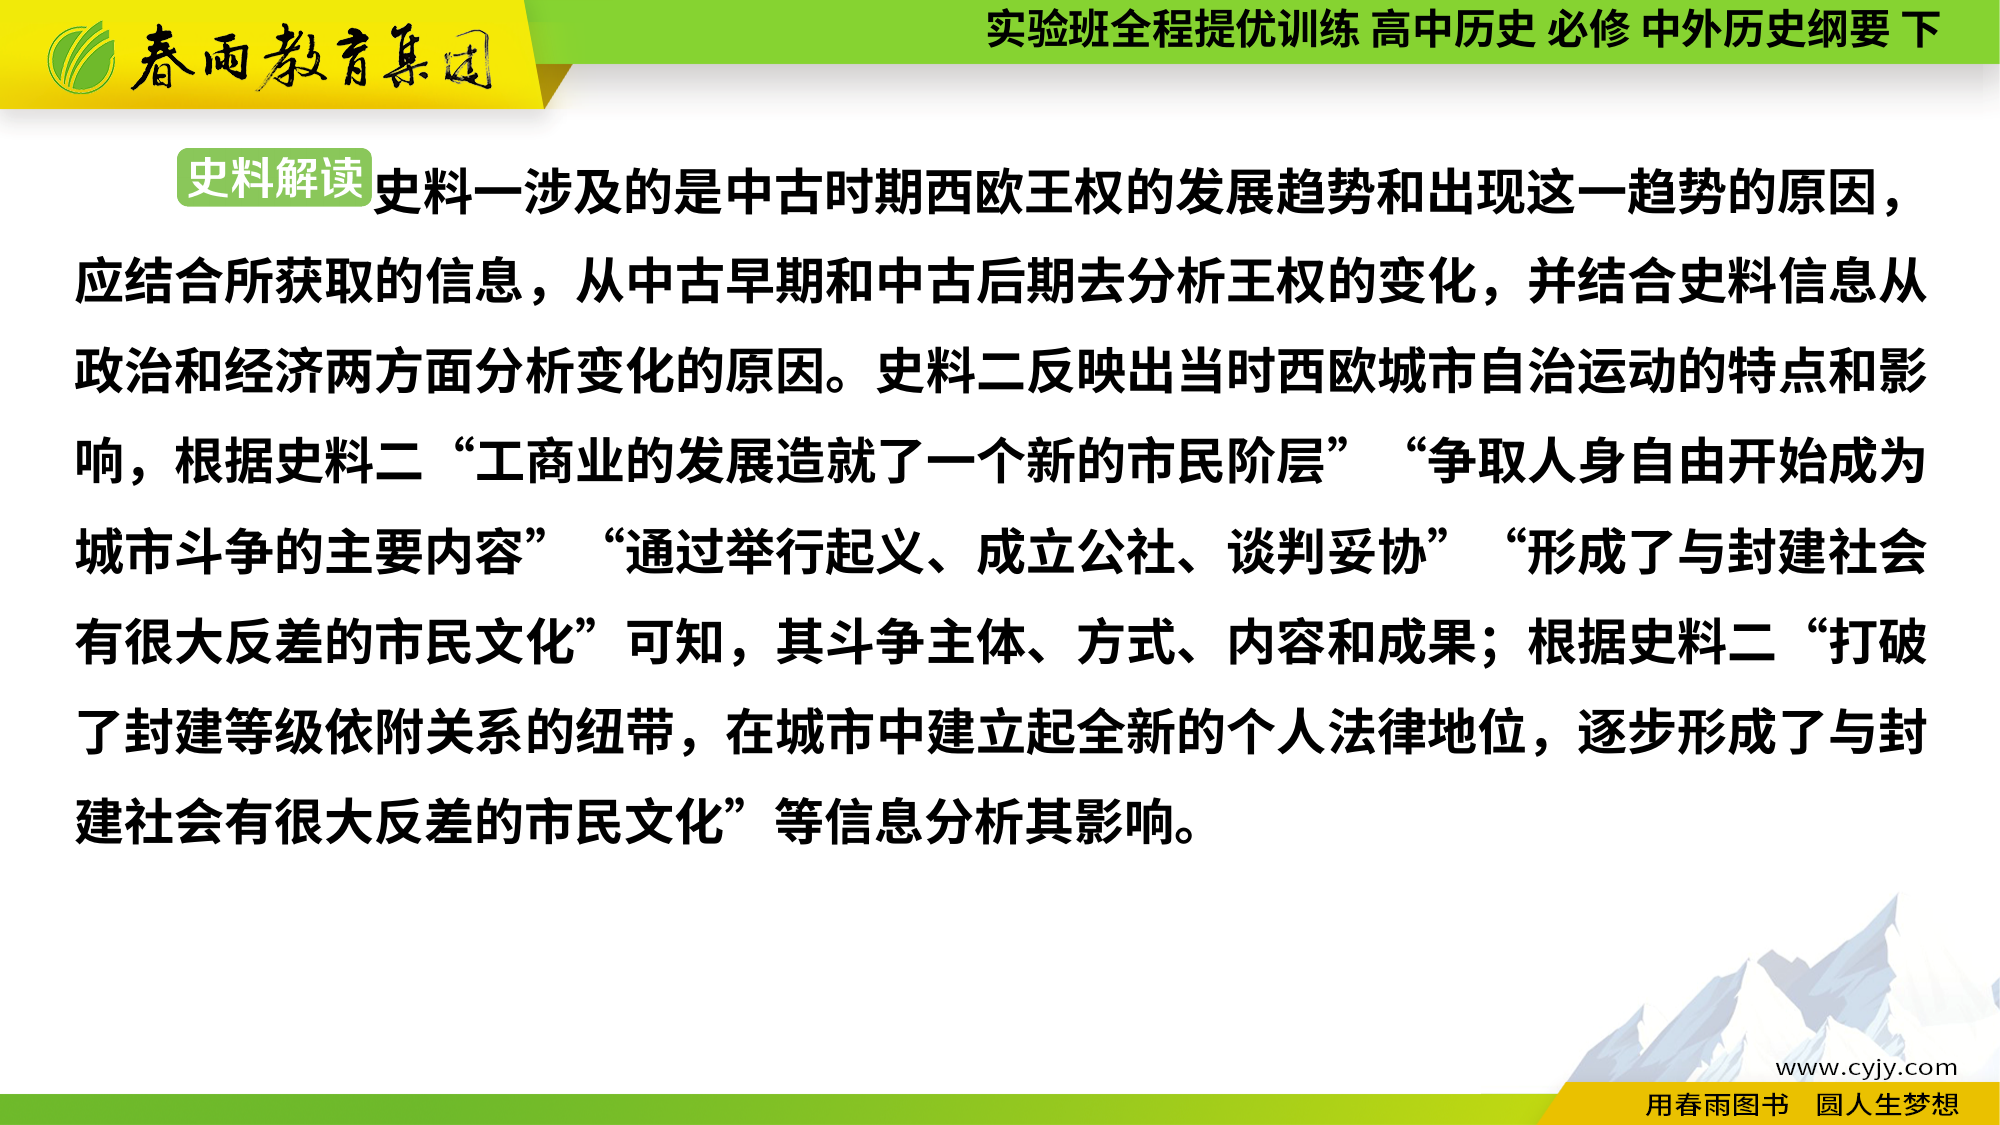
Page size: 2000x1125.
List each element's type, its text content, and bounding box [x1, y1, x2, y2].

picture [0, 0, 2000, 1125]
list 史料一涉及的是中古时期西欧王权的发展趋势和出现这一趋势的原因，应结合所获取的信息，从中古早期和中古后期去分析王权的变化，并结合史料信息从政治和经济两方面分析变化的原因。史料二反映出当时西欧城市自治运动的特点和影响，根据史料二“工商业的发展造就了一个新的市民阶层”“争取人身自由开始成为城市斗争的主要内容”“通过举行起义、成立公社、谈判妥协”“形成了与封建社会有很大反差的市民文化”可知，其斗争主体、方式、内容和成果；根据史料二“打破了封建等级依附关系的纽带，在城市中建立起全新的个人法律地位，逐步形成了与封建社会有很大反差的市民文化”等信息分析其影响。 [59, 122, 1944, 865]
